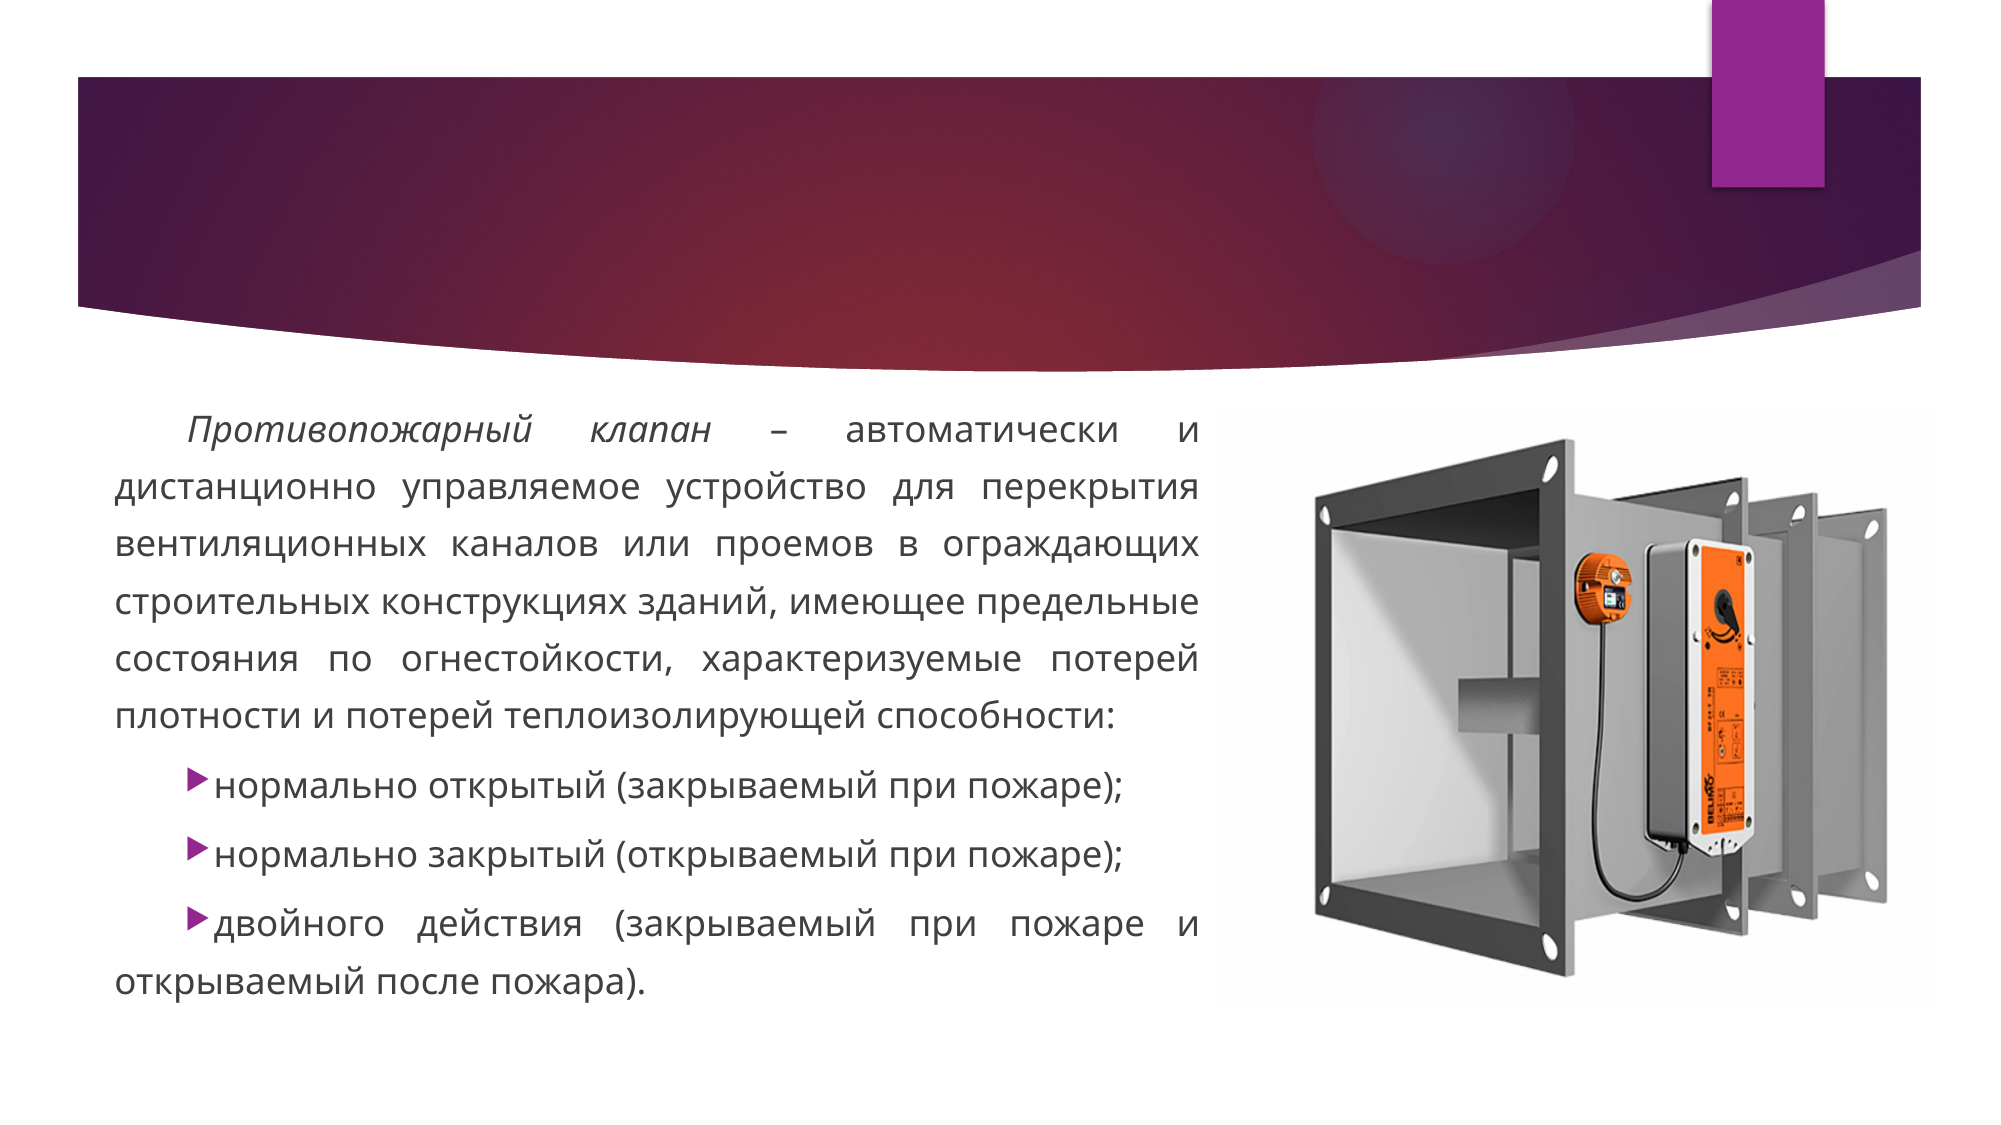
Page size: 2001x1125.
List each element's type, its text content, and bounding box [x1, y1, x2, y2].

list Противопожарный клапан – автоматически и дистанционно управляемое устройство для перекрытия вентиляционных каналов или проемов в ограждающих строительных конструкциях зданий, имеющее предельные состояния по огнестойкости, характеризуемые потерей плотности и потерей теплоизолирующей способности: нормально открытый (закрываемый при пожаре); нормально закрытый (открываемый при пожаре); двойного действия (закрываемый при пожаре и открываемый после пожара). [99, 385, 1216, 1032]
picture [1215, 408, 1937, 1009]
